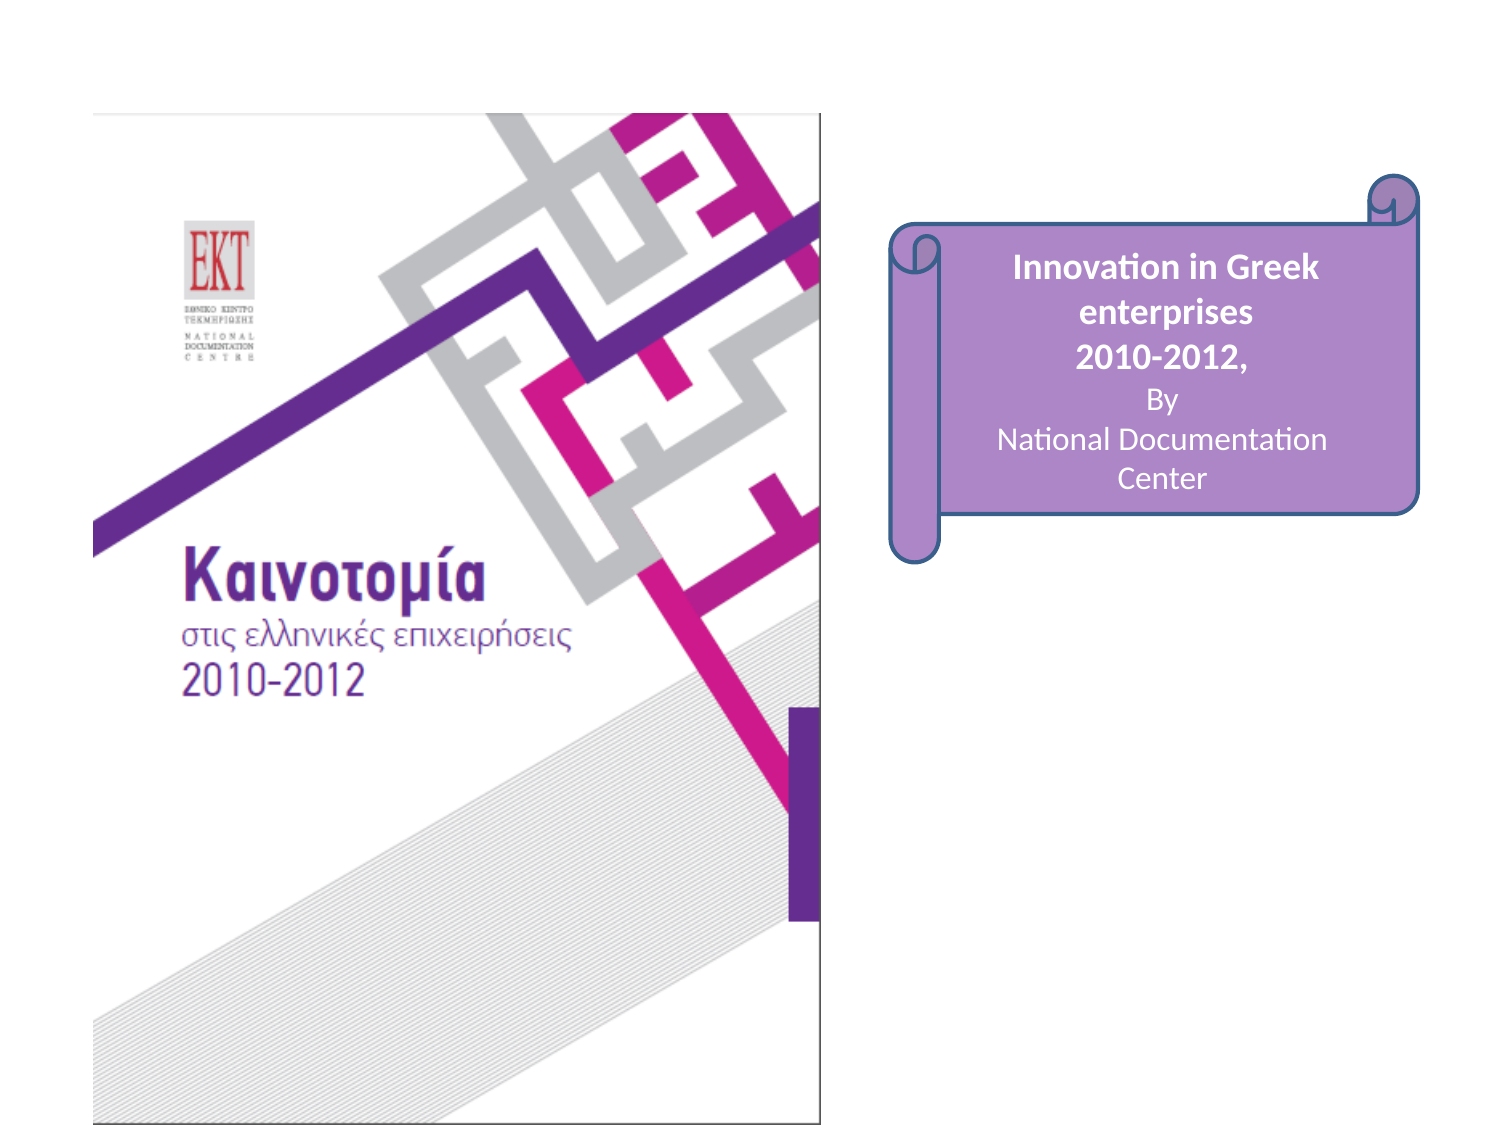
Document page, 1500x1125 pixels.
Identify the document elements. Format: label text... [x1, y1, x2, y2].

picture [93, 113, 821, 1125]
text_box Innovation in Greek enterprises 2010-2012, By National Documentation Center [888, 173, 1421, 565]
